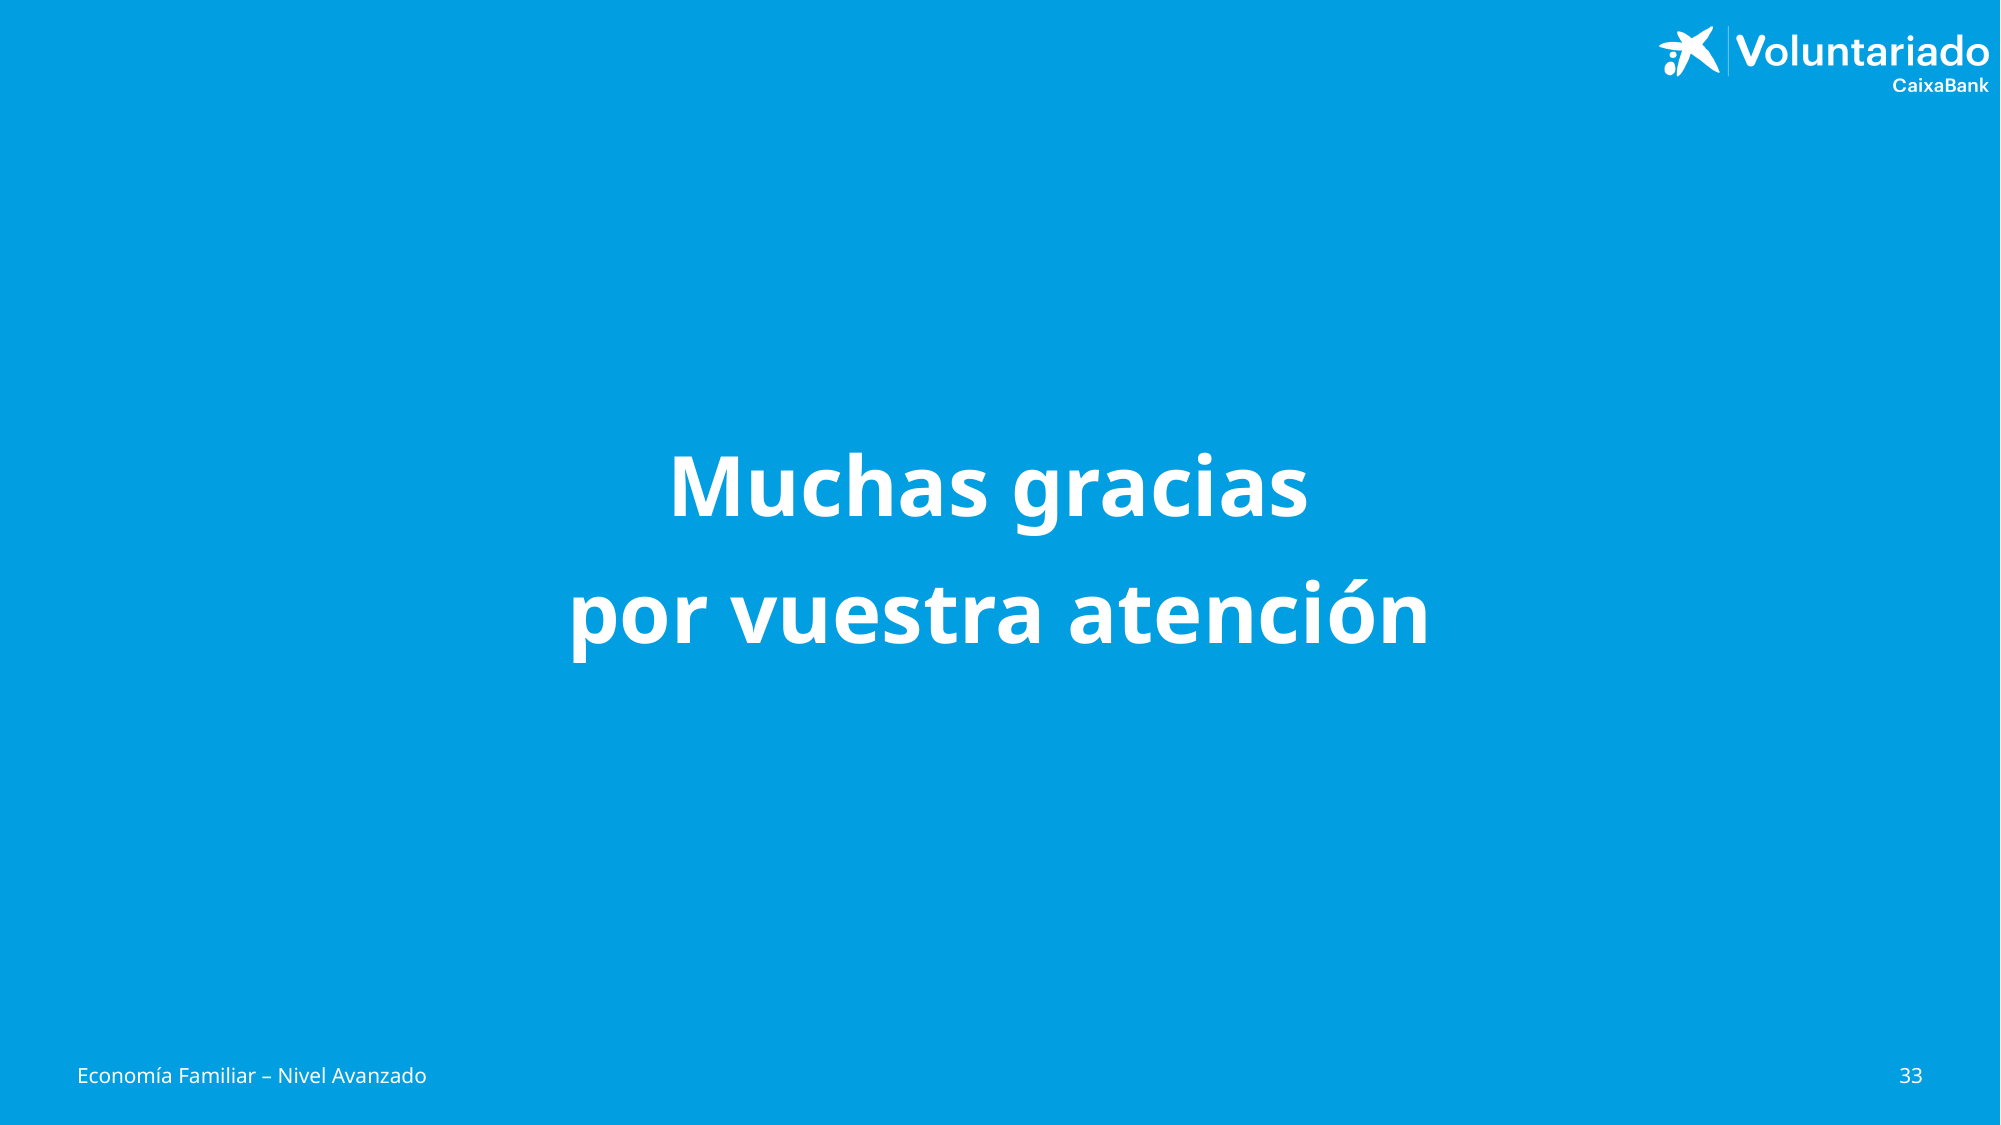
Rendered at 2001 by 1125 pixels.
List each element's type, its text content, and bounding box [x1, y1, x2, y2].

picture [1804, 45, 1822, 65]
picture [1665, 62, 1675, 74]
picture [1868, 45, 1885, 65]
picture [1793, 35, 1797, 65]
list Muchas gracias por vuestra atención [370, 432, 1630, 692]
picture [1737, 36, 1764, 66]
picture [1946, 79, 1952, 91]
picture [1941, 35, 1962, 65]
picture [1661, 27, 1718, 75]
picture [1918, 45, 1936, 65]
picture [1981, 78, 1985, 91]
picture [1852, 40, 1863, 65]
picture [1829, 45, 1847, 65]
picture [1967, 45, 1988, 65]
picture [1766, 45, 1787, 65]
picture [1892, 45, 1903, 65]
